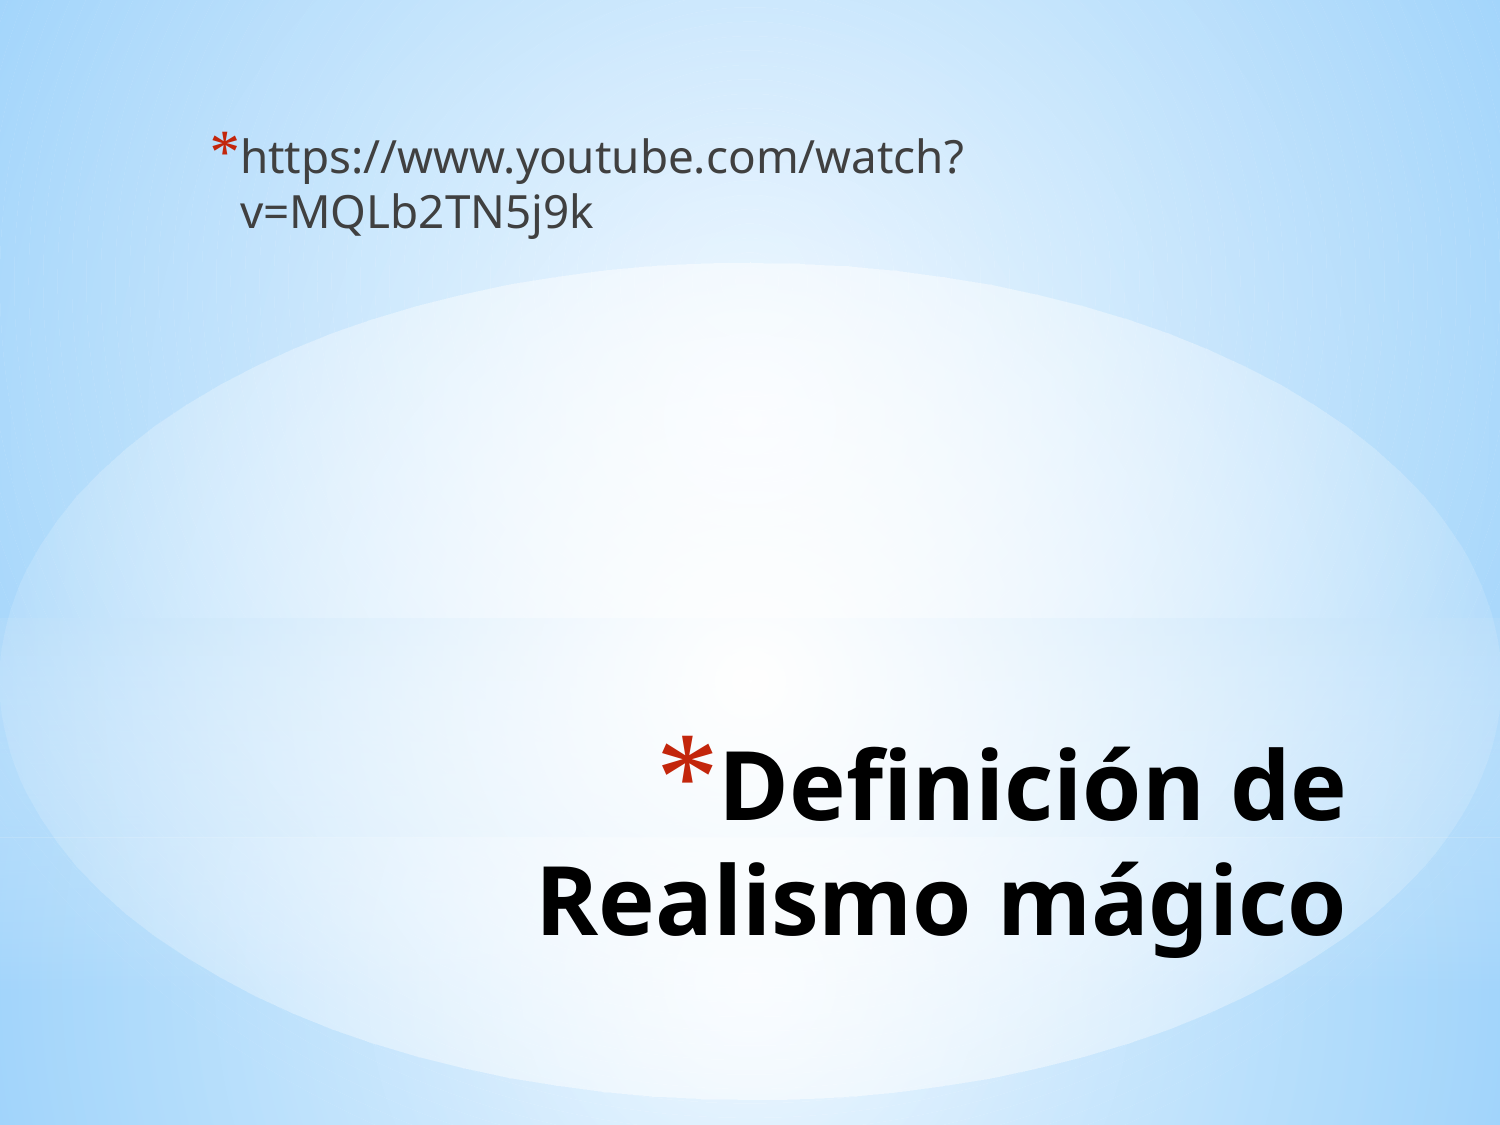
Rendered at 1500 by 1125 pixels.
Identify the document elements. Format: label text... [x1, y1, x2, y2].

list https://www.youtube.com/watch?v=MQLb2TN5j9k [187, 120, 1238, 690]
title Definición de Realismo mágico [294, 717, 1363, 905]
